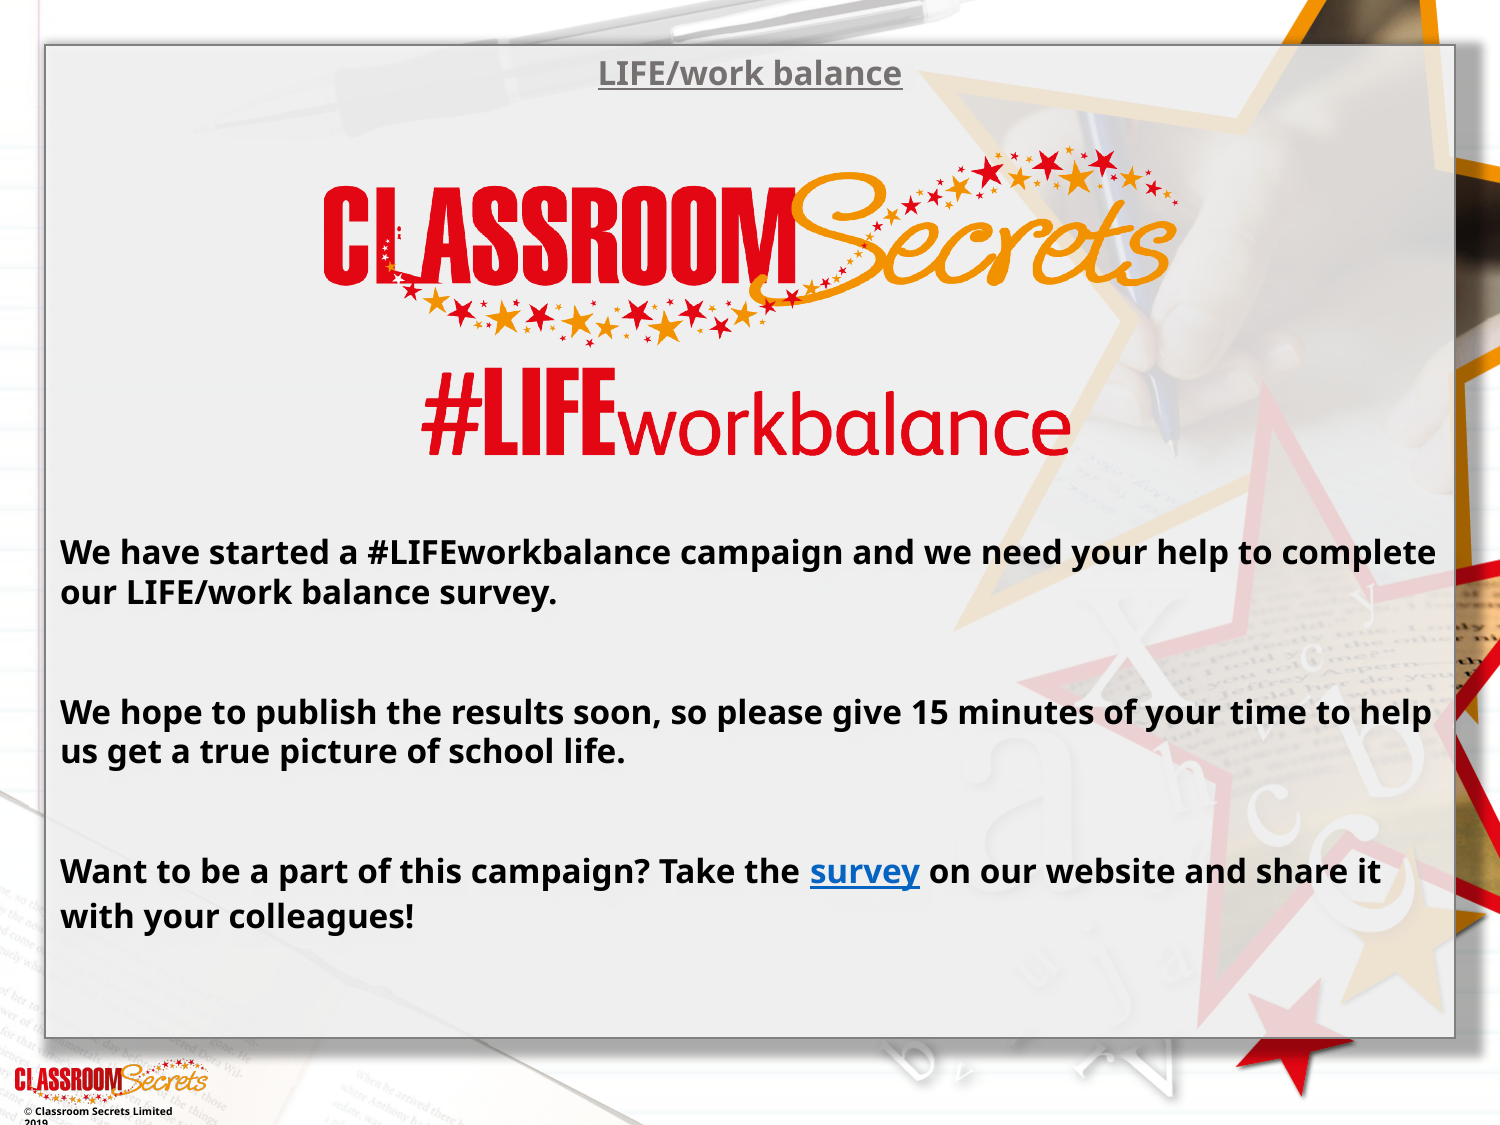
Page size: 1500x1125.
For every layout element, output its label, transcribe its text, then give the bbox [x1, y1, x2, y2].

text_box LIFE/work balance We have started a #LIFEworkbalance campaign and we need your help to complete our LIFE/work balance survey. We hope to publish the results soon, so please give 15 minutes of your time to help us get a true picture of school life. Want to be a part of this campaign? Take the survey on our website and share it with your colleagues! [44, 44, 1456, 1039]
picture [0, 0, 1500, 1125]
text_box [9, 1058, 213, 1125]
